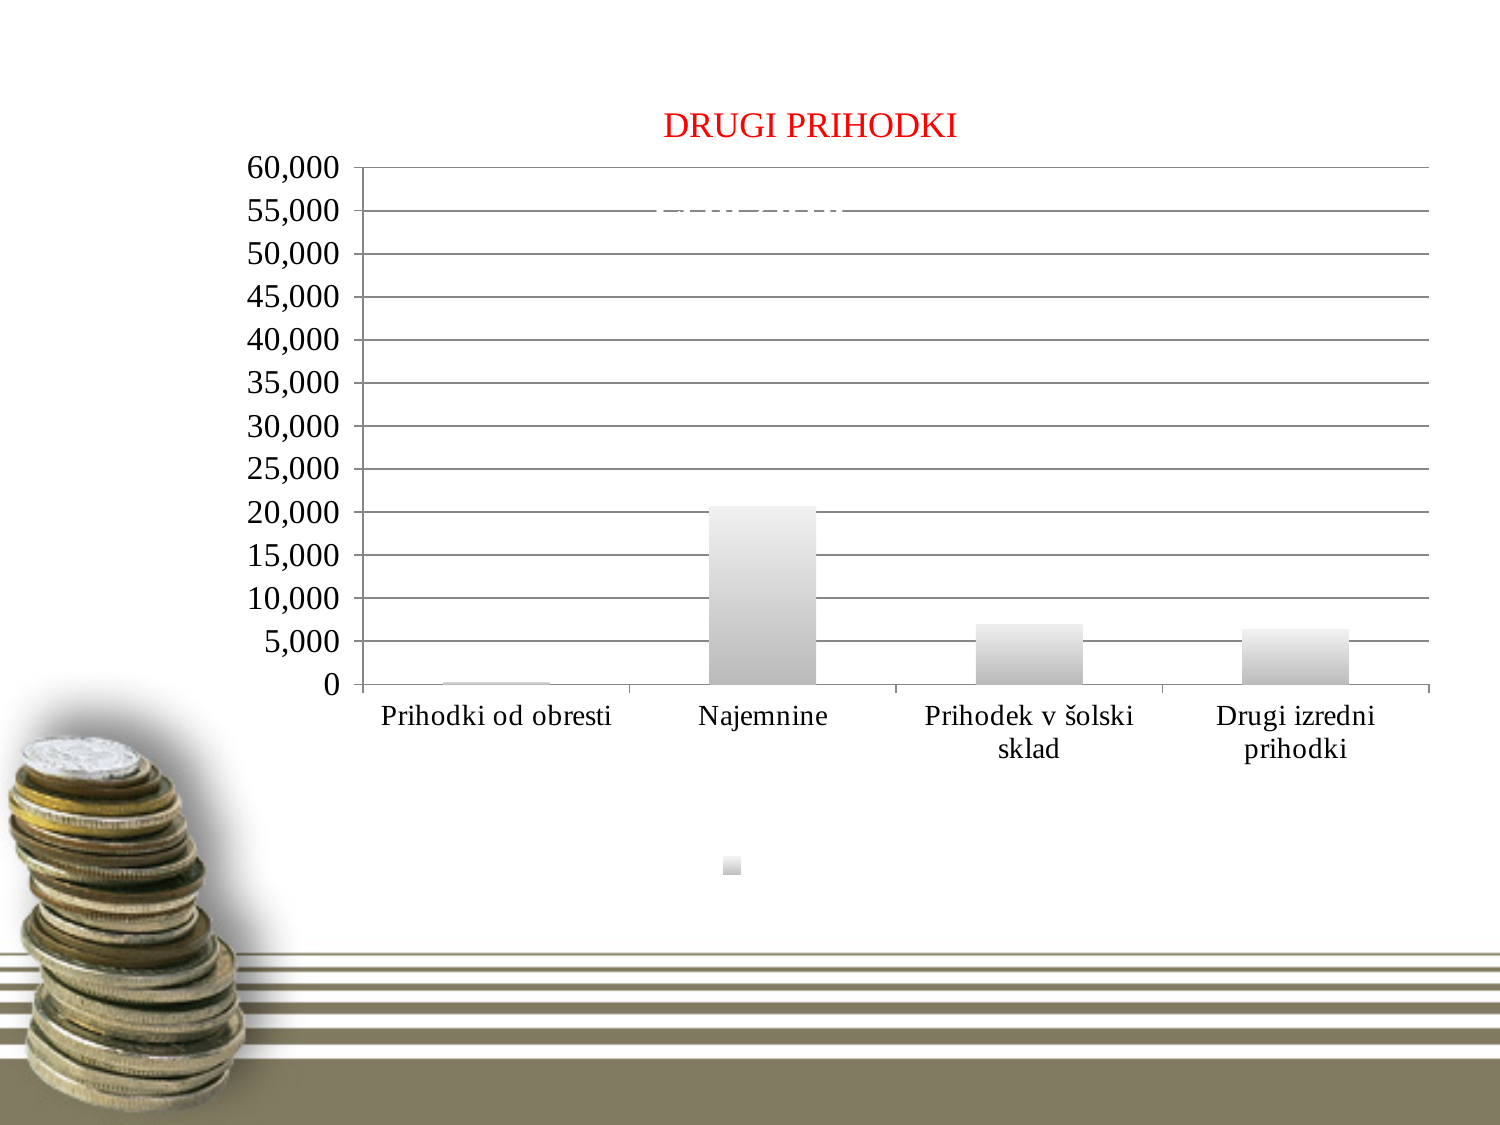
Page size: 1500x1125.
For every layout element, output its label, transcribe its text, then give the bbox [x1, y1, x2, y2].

chart [70, 140, 1430, 1044]
title DRUGI PRIHODKI [234, 93, 1388, 138]
picture [0, 0, 1500, 1125]
